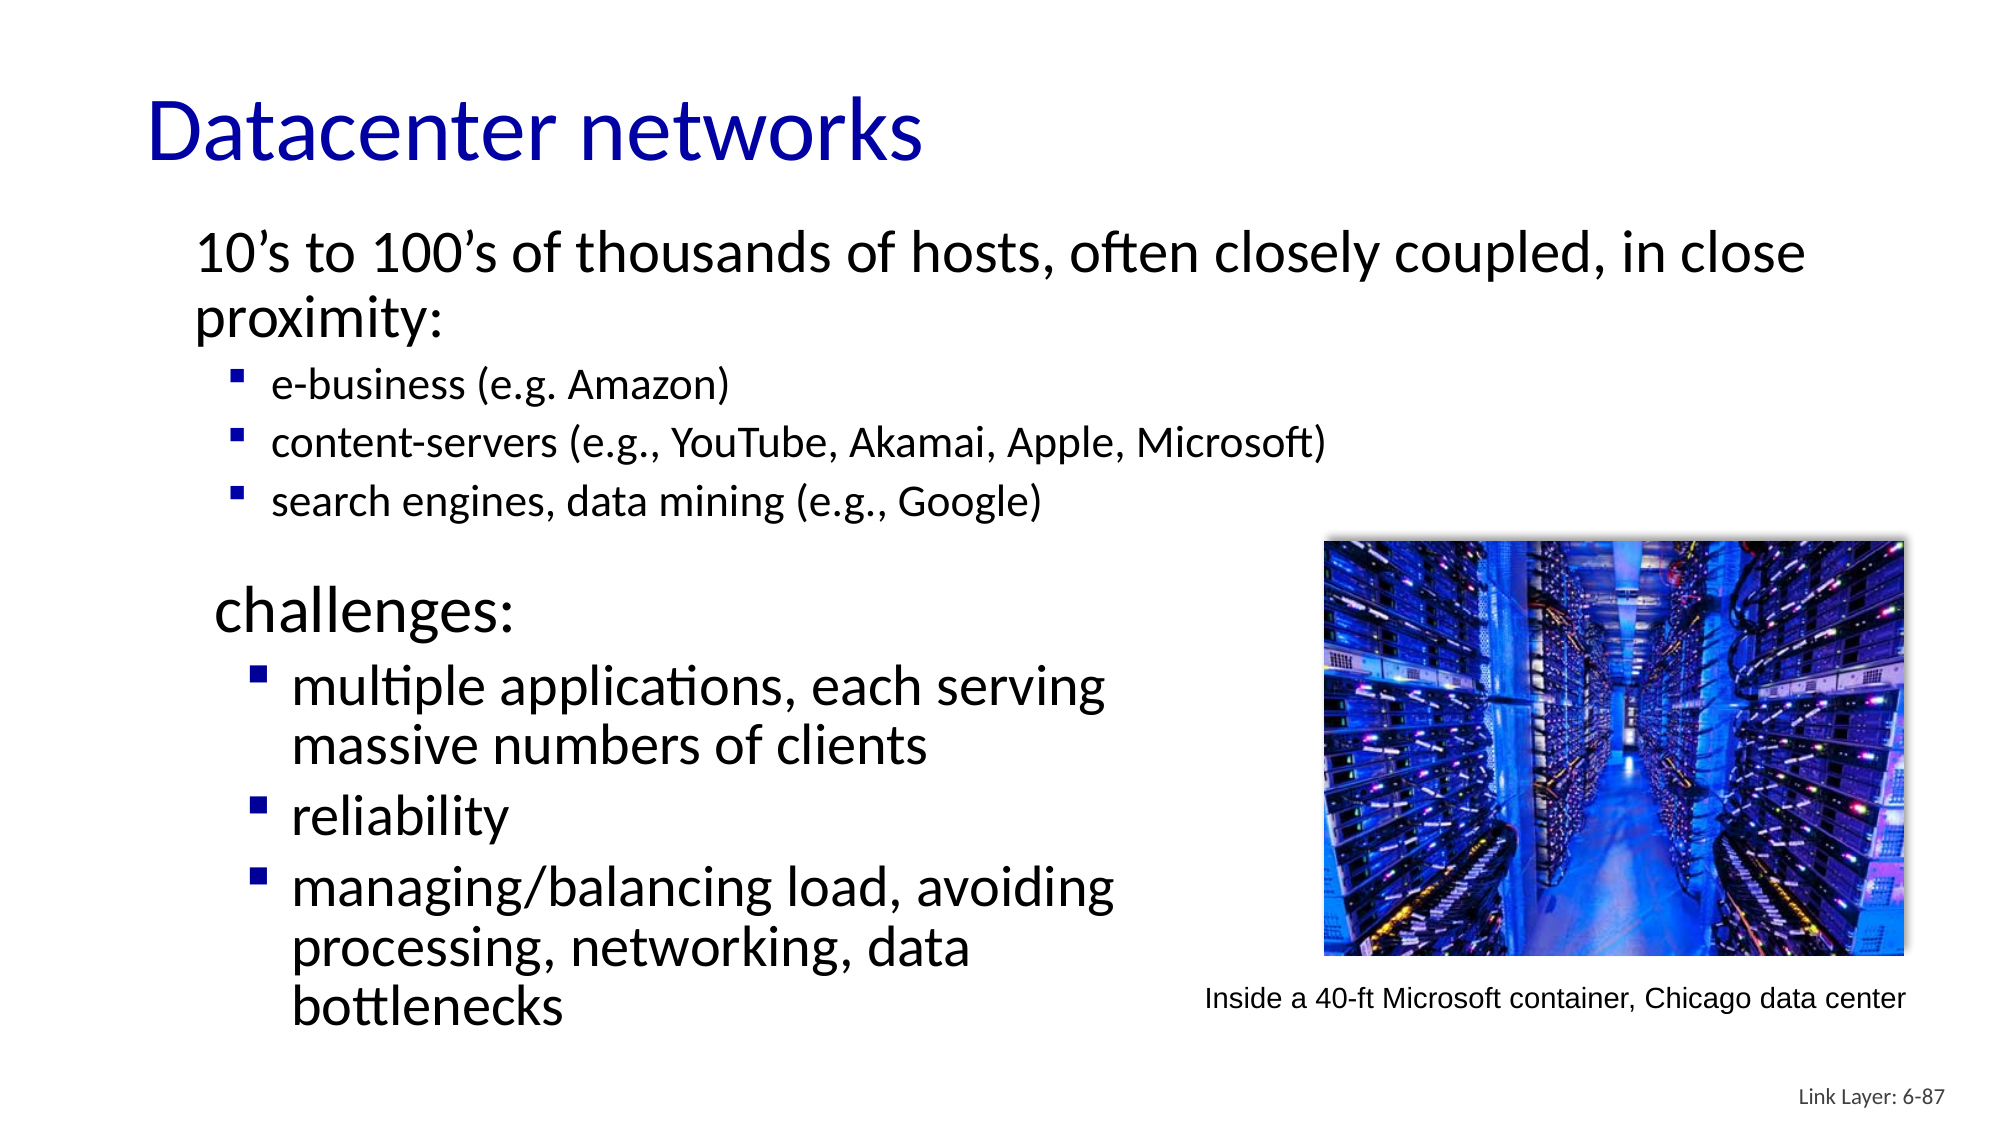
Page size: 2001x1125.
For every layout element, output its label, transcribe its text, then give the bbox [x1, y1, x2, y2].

slide_number Link Layer: 6-87 [1510, 1065, 1961, 1125]
text_box Inside a 40-ft Microsoft container, Chicago data center [1189, 971, 1977, 1022]
title Datacenter networks [131, 57, 1857, 205]
text_box 10’s to 100’s of thousands of hosts, often closely coupled, in close proximity: e-business (e.g. Amazon) content-servers (e.g., YouTube, Akamai, Apple, Microsoft) search engines, data mining (e.g., Google) [160, 212, 1836, 536]
picture [1324, 541, 1904, 956]
text_box challenges: multiple applications, each serving massive numbers of clients reliability managing/balancing load, avoiding processing, networking, data bottlenecks [199, 570, 1147, 1072]
